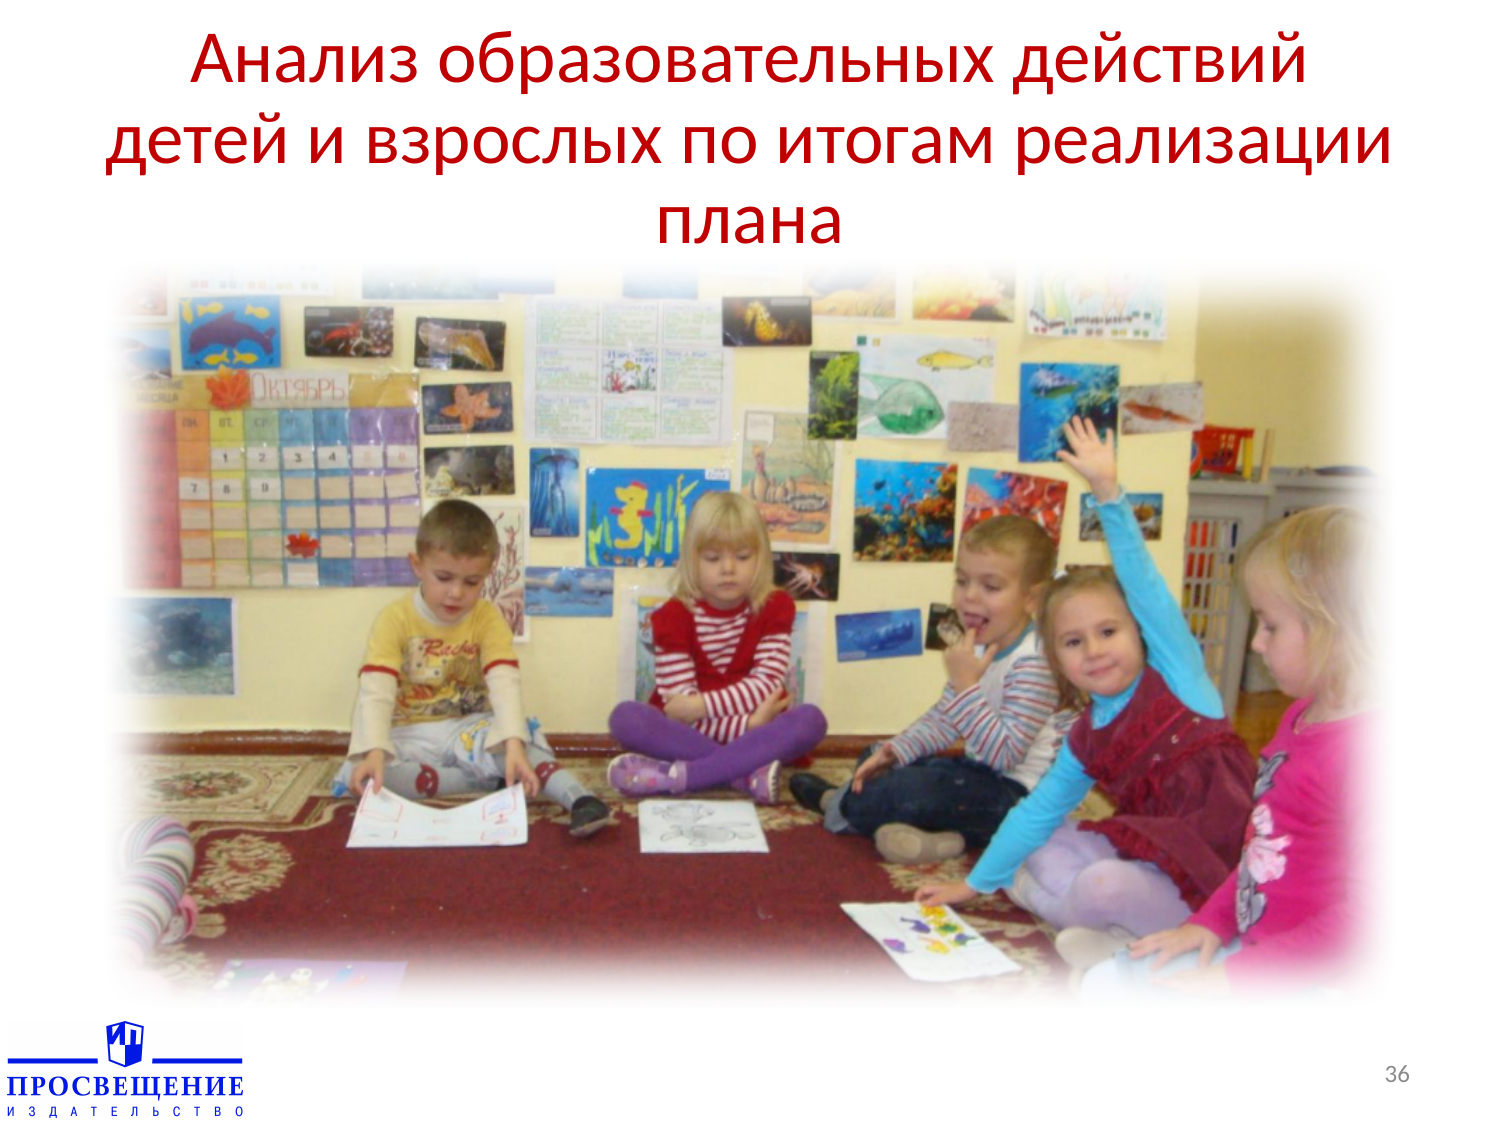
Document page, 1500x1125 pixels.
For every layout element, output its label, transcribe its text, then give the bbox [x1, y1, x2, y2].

picture [100, 255, 1400, 1014]
slide_number 36 [1074, 1042, 1425, 1103]
picture [7, 1021, 243, 1118]
title Анализ образовательных действий детей и взрослых по итогам реализации плана [74, 44, 1426, 233]
